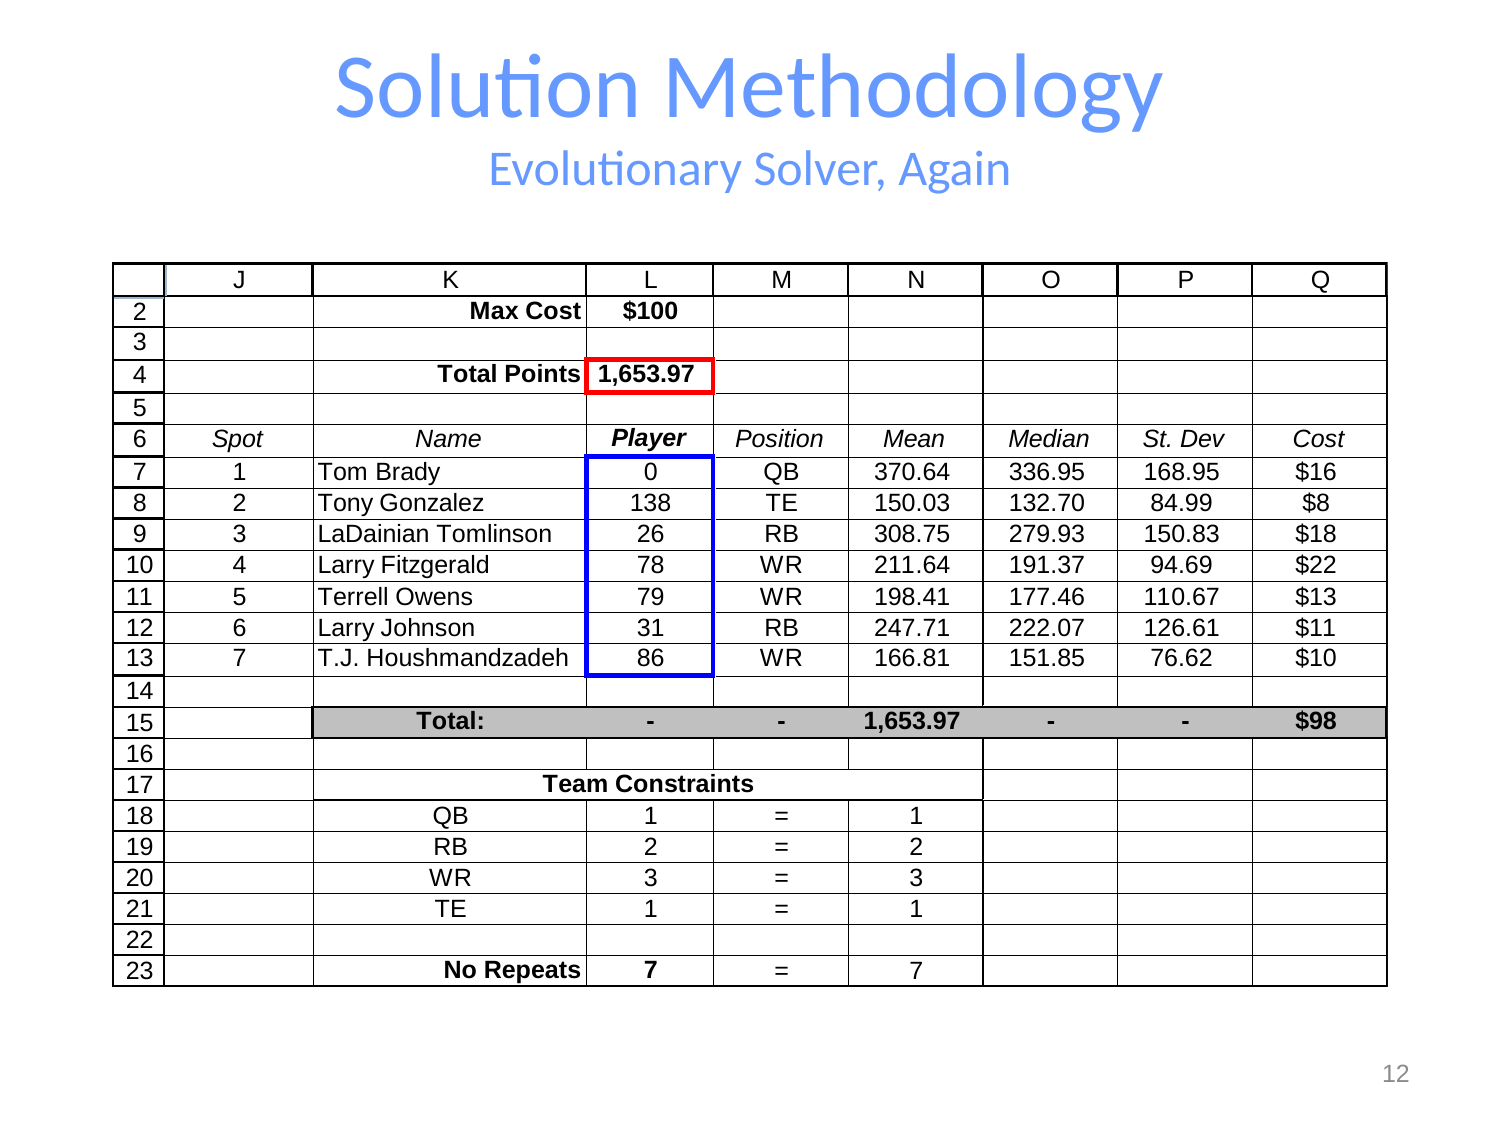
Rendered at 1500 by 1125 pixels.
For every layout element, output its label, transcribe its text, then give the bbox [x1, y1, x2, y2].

picture [111, 262, 1389, 988]
slide_number 12 [1074, 1042, 1425, 1103]
title Solution Methodology Evolutionary Solver, Again [74, 16, 1426, 205]
